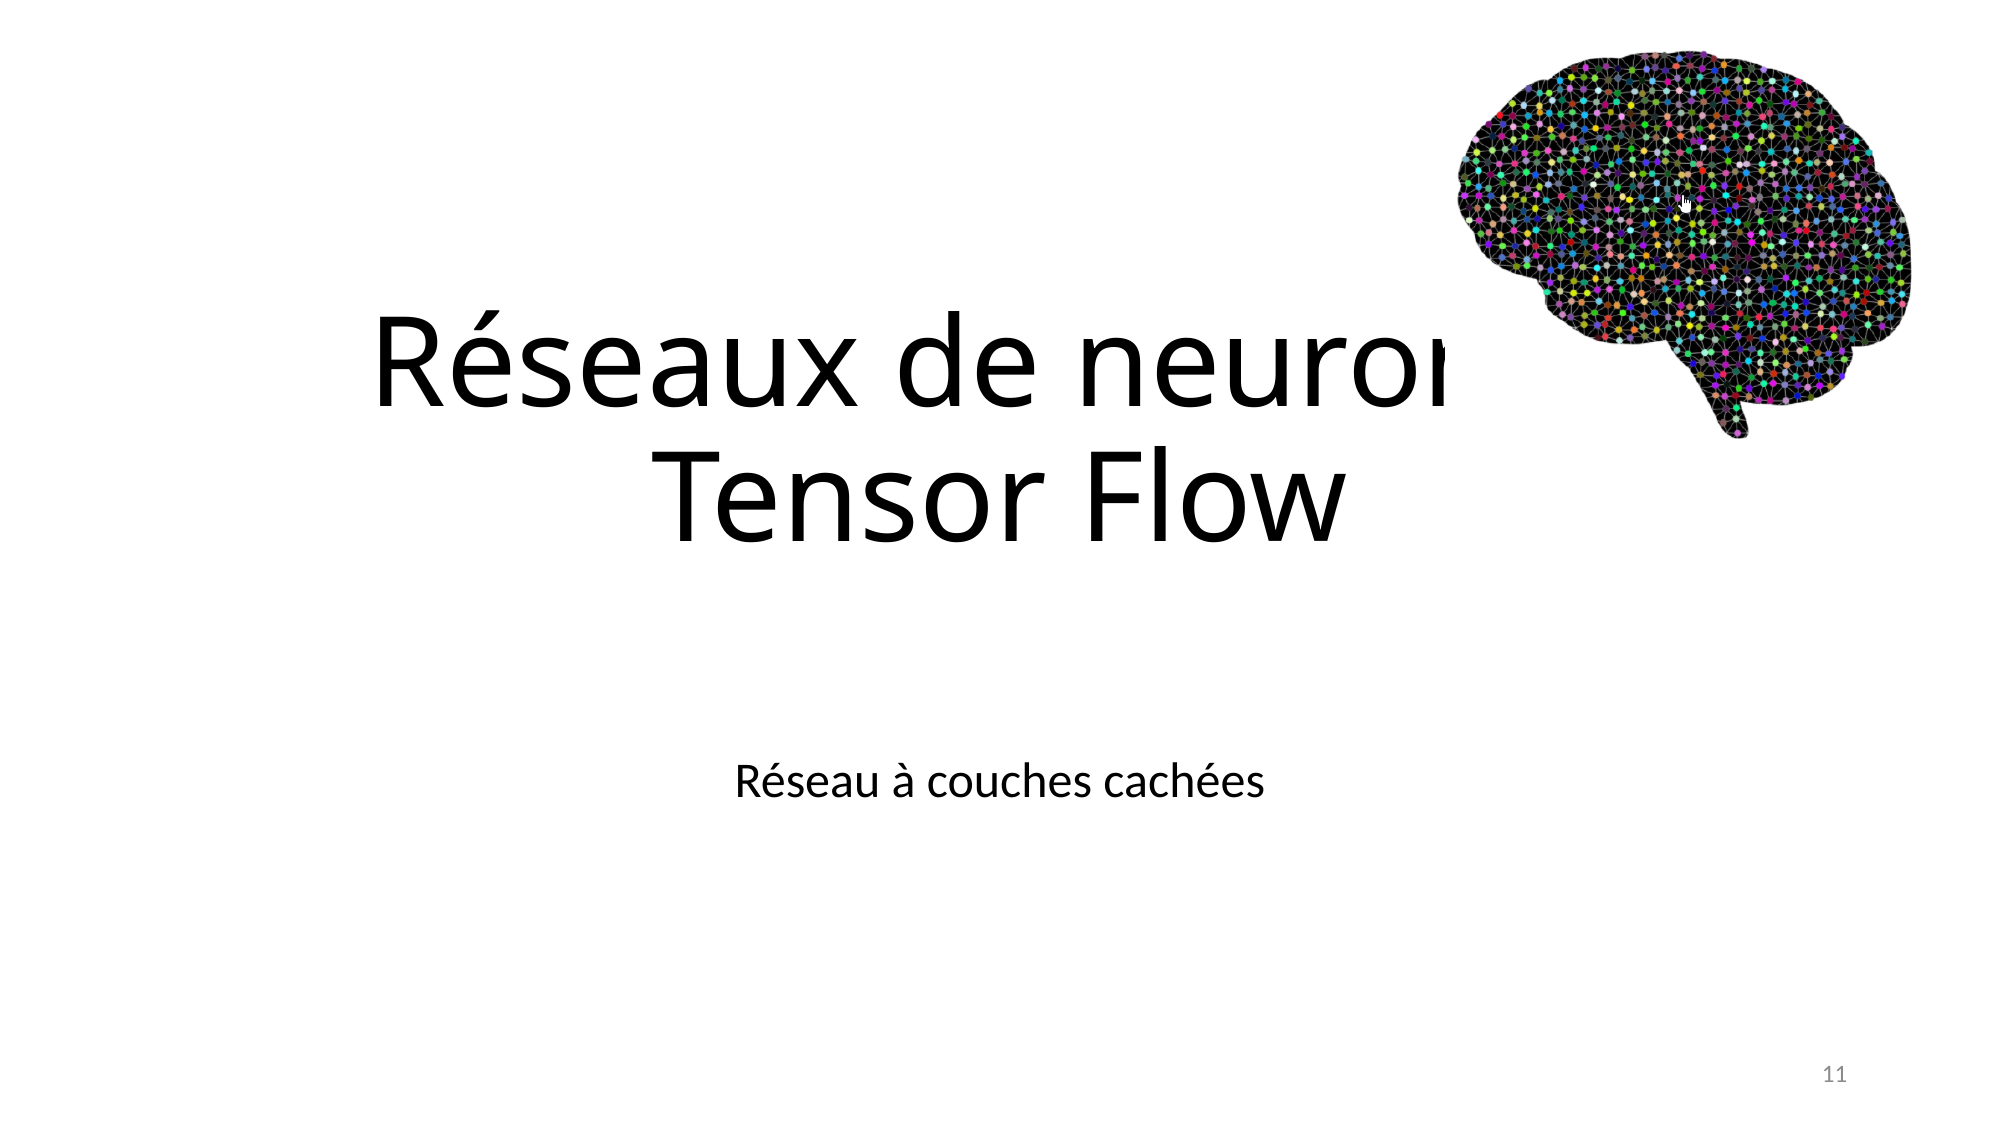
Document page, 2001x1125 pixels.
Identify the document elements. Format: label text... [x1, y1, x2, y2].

title Réseaux de neurones Tensor Flow [249, 184, 1750, 576]
picture [1445, 43, 1921, 444]
slide_number 11 [1412, 1042, 1863, 1103]
subtitle Réseau à couches cachées [249, 590, 1750, 863]
